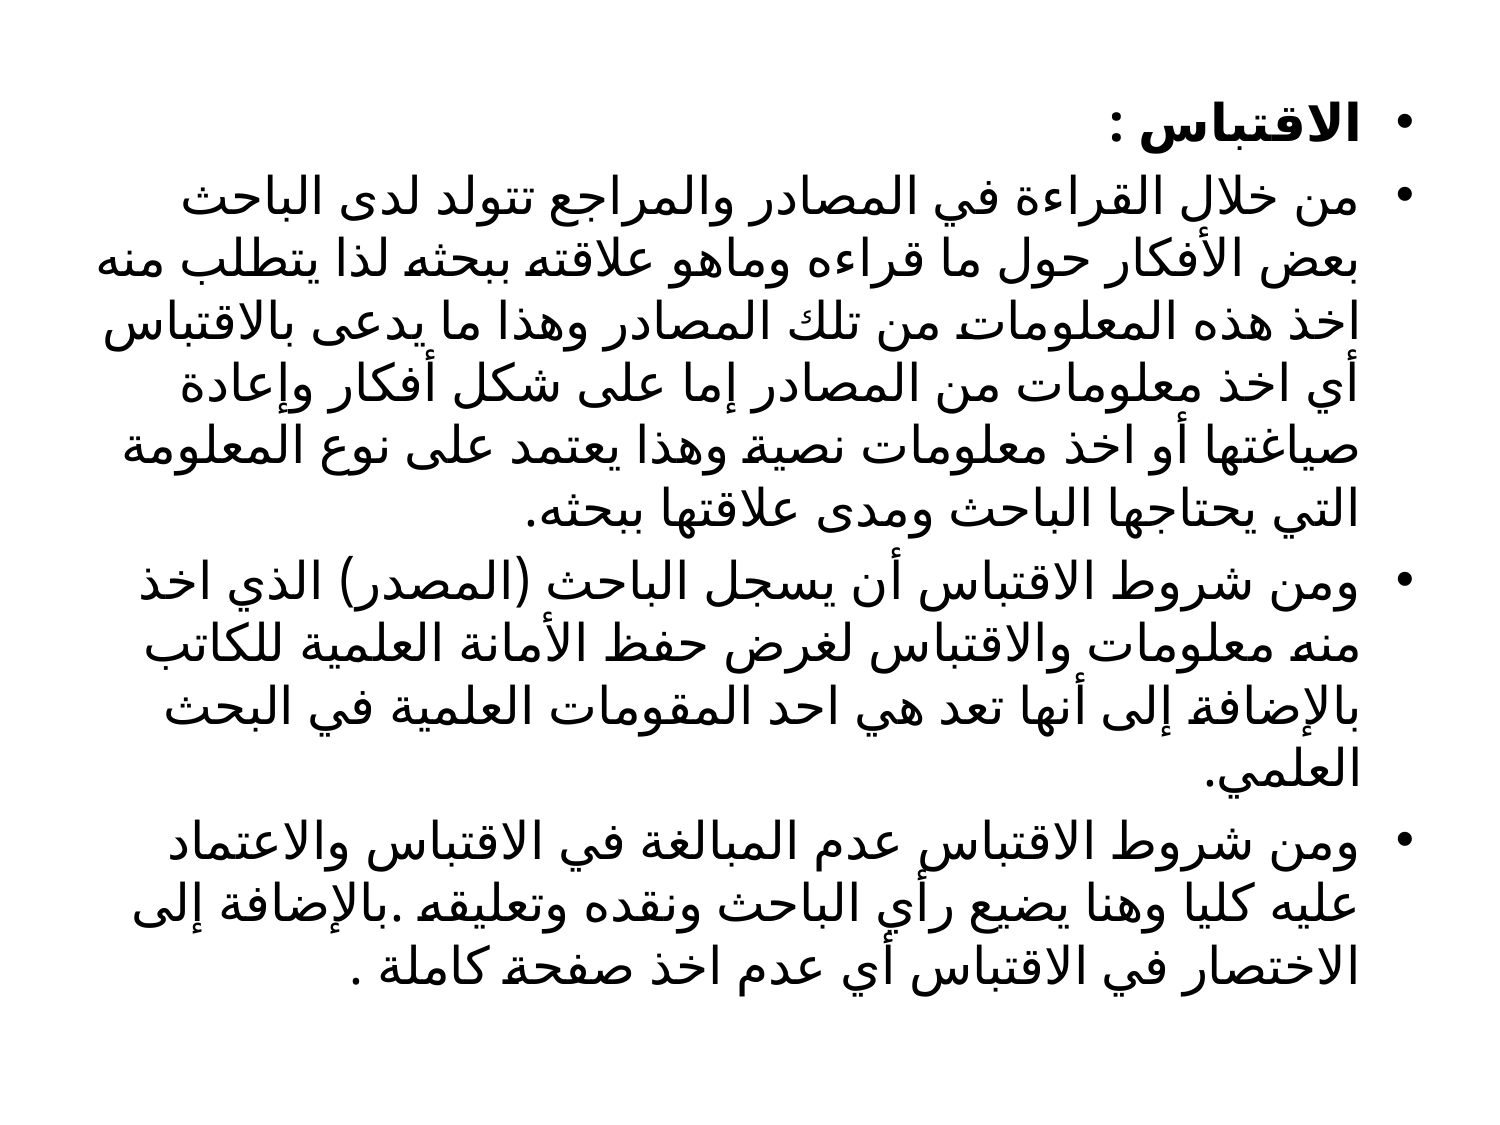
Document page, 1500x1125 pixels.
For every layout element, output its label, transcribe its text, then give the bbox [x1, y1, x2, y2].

list الاقتباس : من خلال القراءة في المصادر والمراجع تتولد لدى الباحث بعض الأفكار حول ما قراءه وماهو علاقته ببحثه لذا يتطلب منه اخذ هذه المعلومات من تلك المصادر وهذا ما يدعى بالاقتباس أي اخذ معلومات من المصادر إما على شكل أفكار وإعادة صياغتها أو اخذ معلومات نصية وهذا يعتمد على نوع المعلومة التي يحتاجها الباحث ومدى علاقتها ببحثه. ومن شروط الاقتباس أن يسجل الباحث (المصدر) الذي اخذ منه معلومات والاقتباس لغرض حفظ الأمانة العلمية للكاتب بالإضافة إلى أنها تعد هي احد المقومات العلمية في البحث العلمي. ومن شروط الاقتباس عدم المبالغة في الاقتباس والاعتماد عليه كليا وهنا يضيع رأي الباحث ونقده وتعليقه .بالإضافة إلى الاختصار في الاقتباس أي عدم اخذ صفحة كاملة . [75, 82, 1425, 1005]
